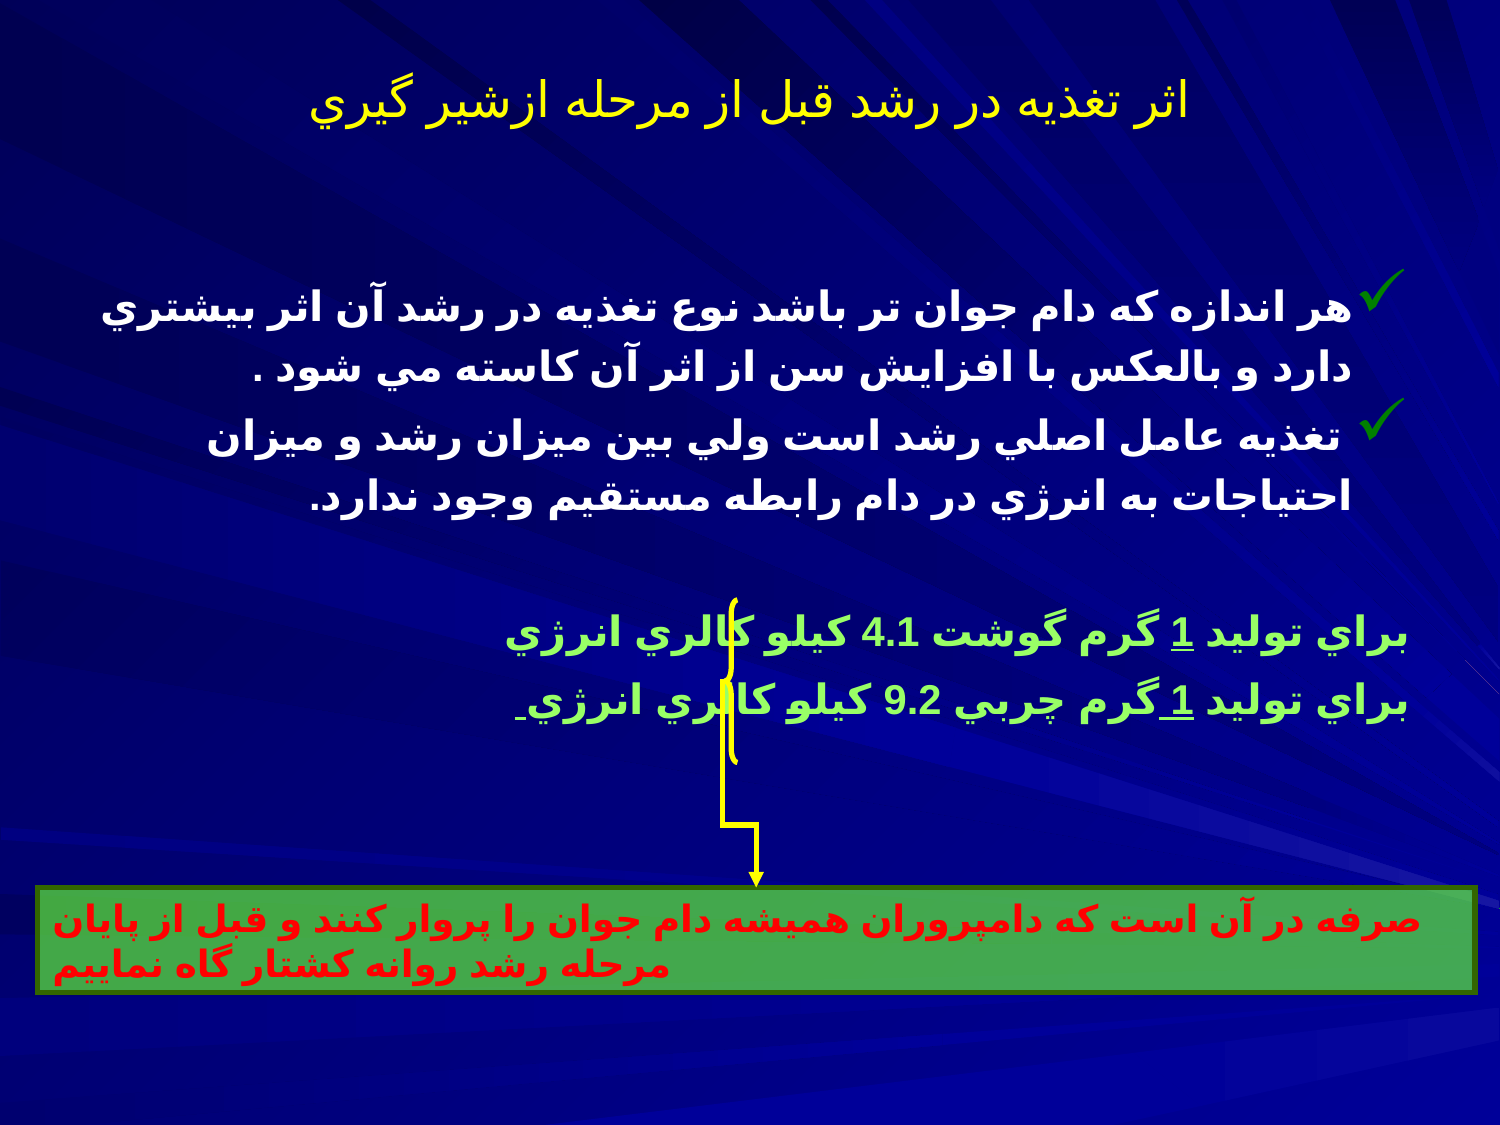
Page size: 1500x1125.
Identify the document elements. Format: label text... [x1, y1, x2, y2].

title اثر تغذيه در رشد قبل از مرحله ازشير گيري [74, 45, 1426, 151]
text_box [722, 680, 757, 886]
text_box صرفه در آن است كه دامپروران هميشه دام جوان را پروار كنند و قبل از پايان مرحله رشد روانه كشتار گاه نماييم [37, 887, 1475, 993]
list هر اندازه كه دام جوان تر باشد نوع تغذيه در رشد آن اثر بيشتري دارد و بالعكس با افزايش سن از اثر آن كاسته مي شود . تغذيه عامل اصلي رشد است ولي بين ميزان رشد و ميزان احتياجات به انرژي در دام رابطه مستقيم وجود ندارد. براي توليد 1 گرم گوشت 4.1 كيلو كالري انرژي براي توليد 1 گرم چربي 9.2 كيلو كالري انرژي [74, 262, 1426, 776]
text_box [728, 599, 738, 679]
